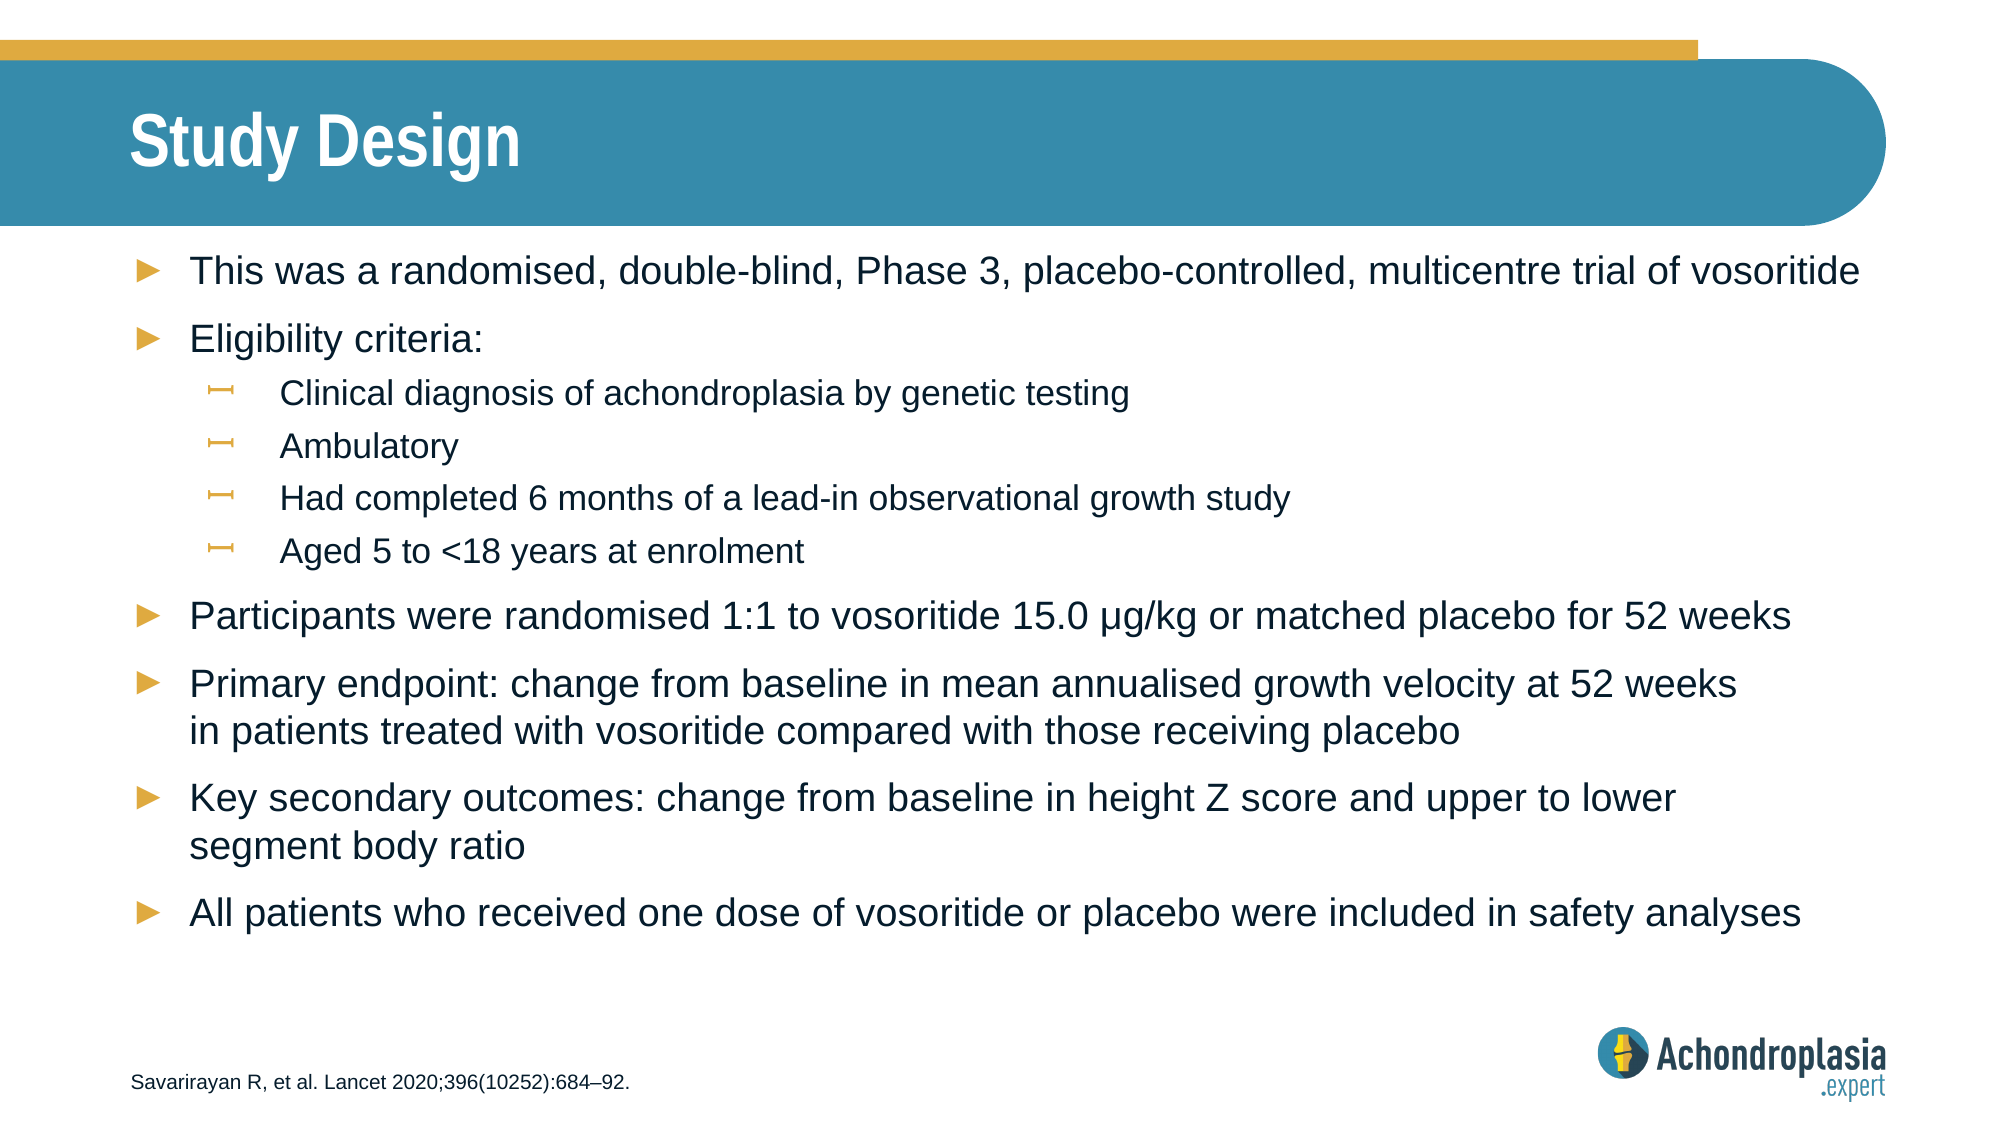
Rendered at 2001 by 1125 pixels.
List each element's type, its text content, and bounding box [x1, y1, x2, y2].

picture [1598, 1027, 1886, 1102]
title Study Design [114, 59, 1886, 225]
list This was a randomised, double-blind, Phase 3, placebo-controlled, multicentre trial of vosoritide Eligibility criteria: Clinical diagnosis of achondroplasia by genetic testing Ambulatory Had completed 6 months of a lead-in observational growth study Aged 5 to <18 years at enrolment Participants were randomised 1:1 to vosoritide 15.0 μg/kg or matched placebo for 52 weeks Primary endpoint: change from baseline in mean annualised growth velocity at 52 weeks in patients treated with vosoritide compared with those receiving placebo Key secondary outcomes: change from baseline in height Z score and upper to lower segment body ratio All patients who received one dose of vosoritide or placebo were included in safety analyses [114, 237, 1886, 982]
footer Savarirayan R, et al. Lancet 2020;396(10252):684–92. [115, 1005, 1598, 1102]
